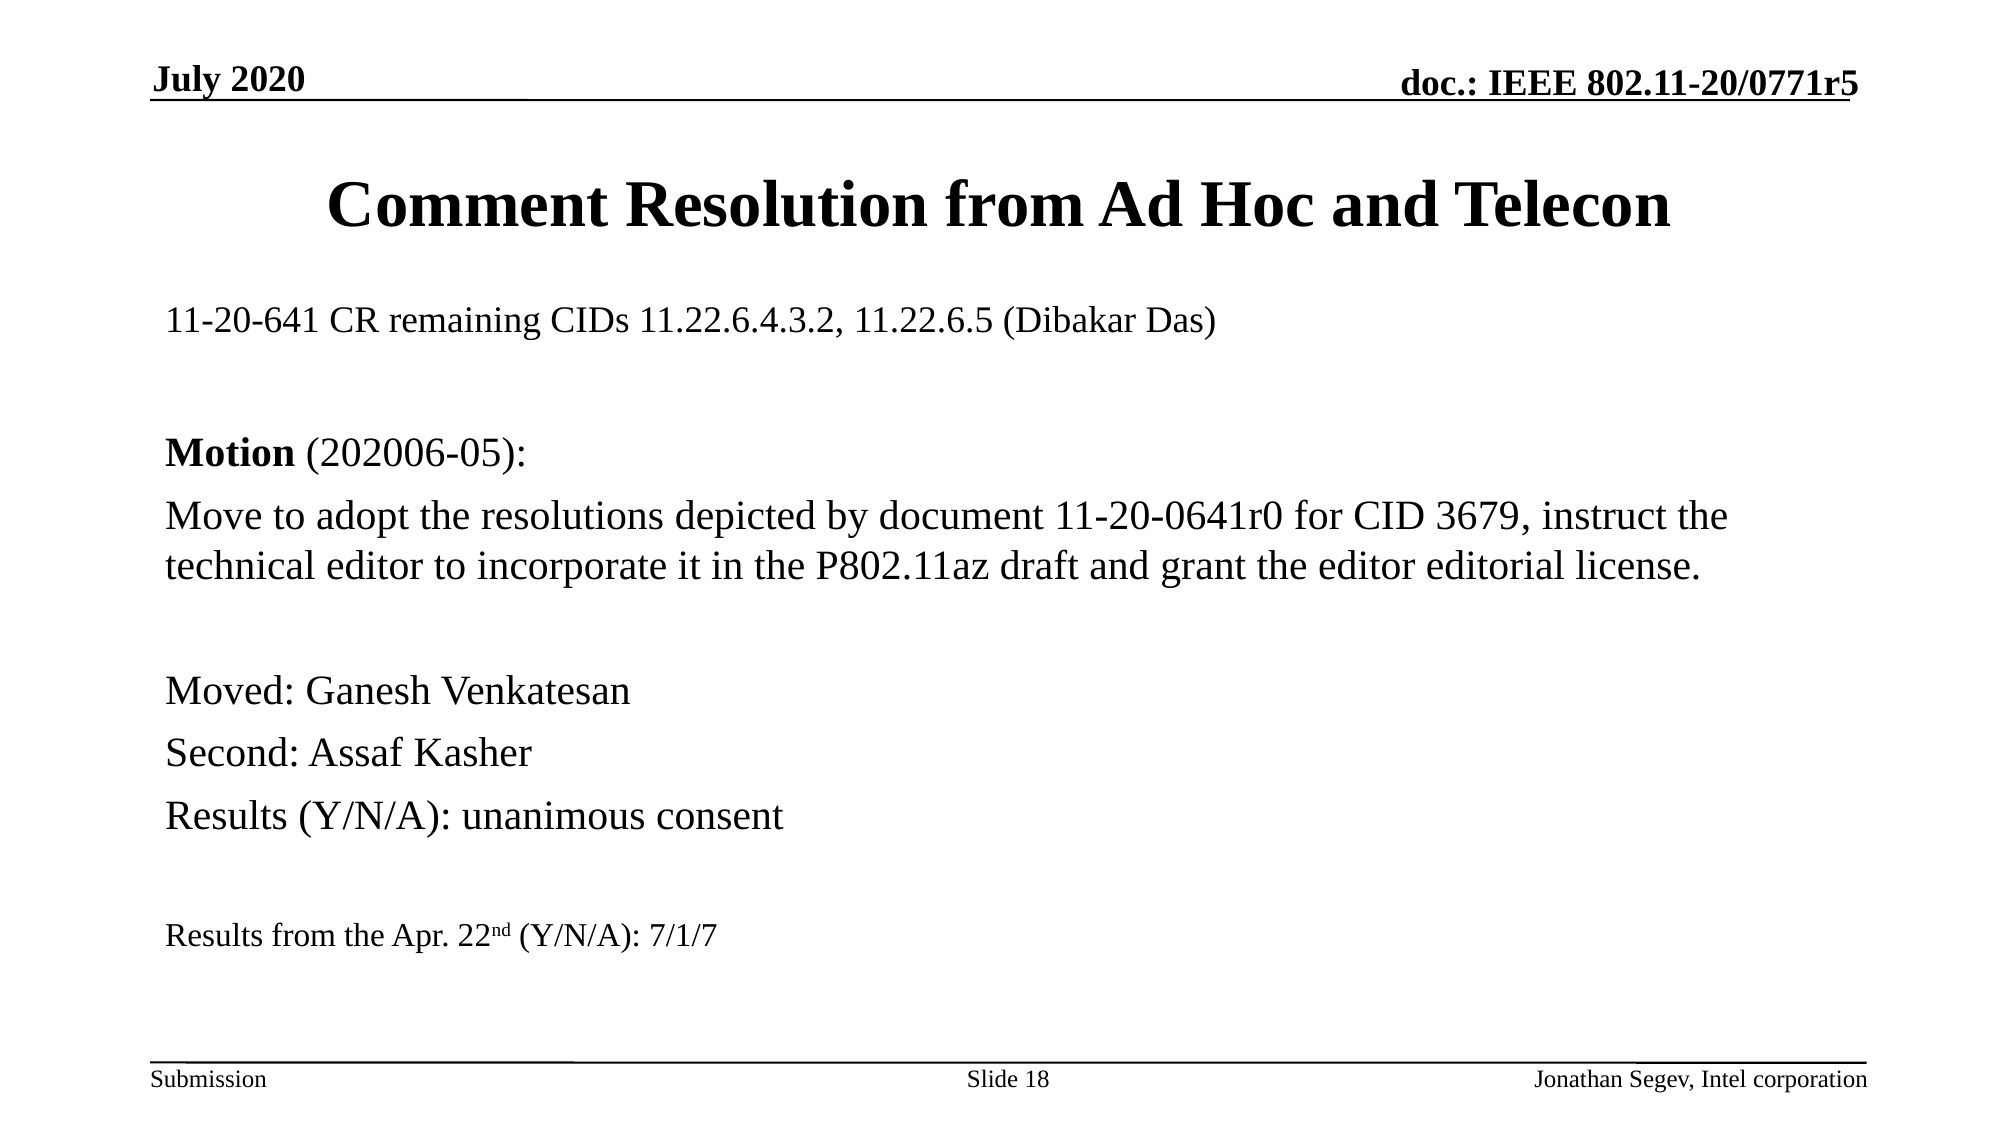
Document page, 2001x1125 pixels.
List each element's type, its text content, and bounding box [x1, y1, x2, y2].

footer Jonathan Segev, Intel corporation [1171, 1061, 1869, 1093]
title Comment Resolution from Ad Hoc and Telecon [149, 112, 1850, 286]
slide_number Slide 18 [950, 1061, 1067, 1123]
list 11-20-641 CR remaining CIDs 11.22.6.4.3.2, 11.22.6.5 (Dibakar Das) Motion (202006-05): Move to adopt the resolutions depicted by document 11-20-0641r0 for CID 3679, instruct the technical editor to incorporate it in the P802.11az draft and grant the editor editorial license. Moved: Ganesh Venkatesan Second: Assaf Kasher Results (Y/N/A): unanimous consent Results from the Apr. 22nd (Y/N/A): 7/1/7 [149, 286, 1850, 1000]
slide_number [152, 54, 563, 100]
